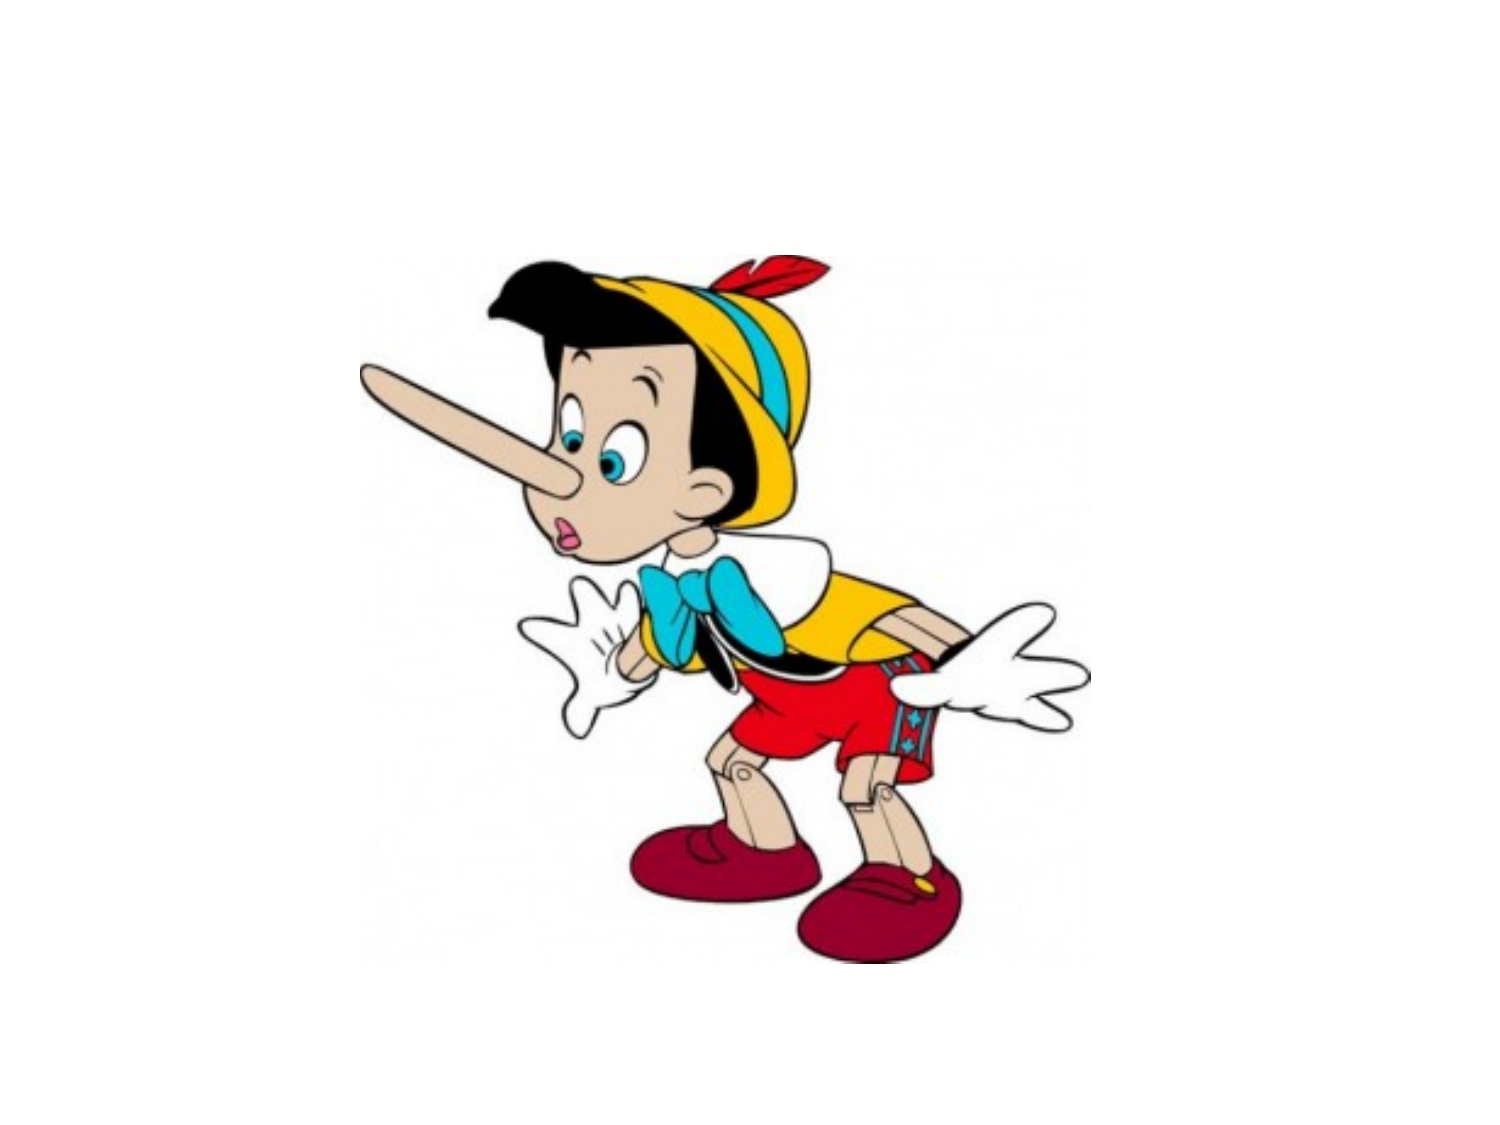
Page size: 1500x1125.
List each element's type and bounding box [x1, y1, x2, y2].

picture [359, 255, 1091, 965]
